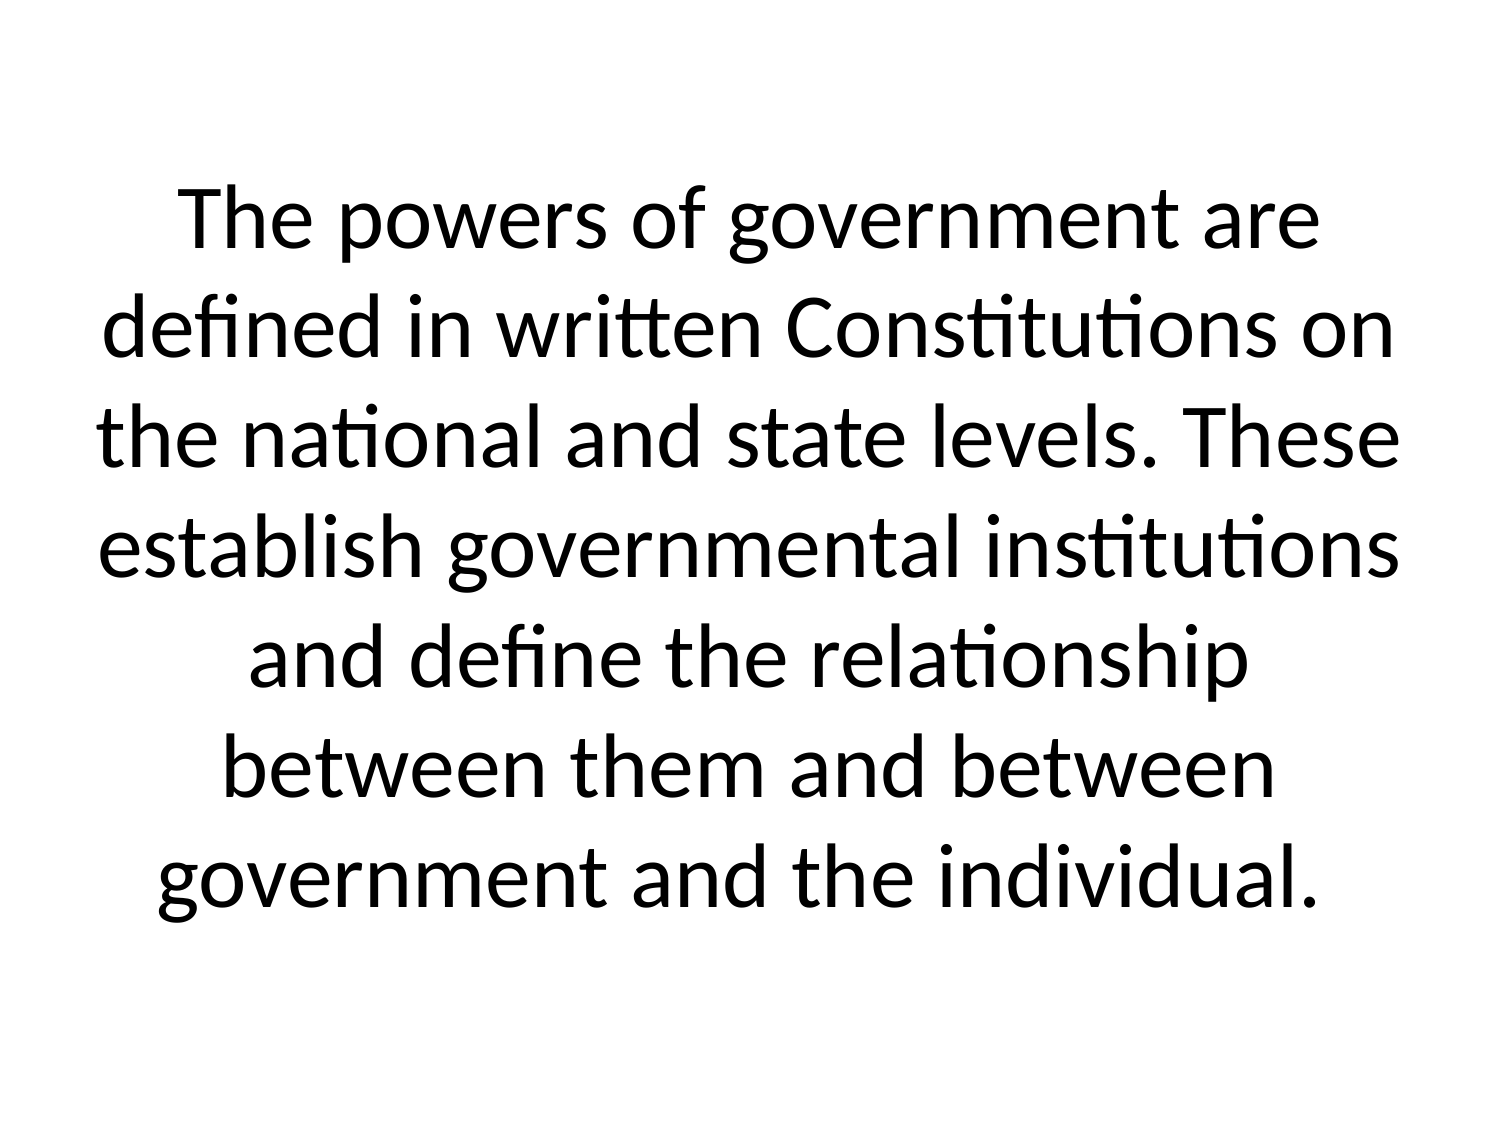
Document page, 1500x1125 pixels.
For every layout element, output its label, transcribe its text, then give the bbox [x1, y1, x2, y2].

title The powers of government are defined in written Constitutions on the national and state levels. These establish governmental institutions and define the relationship between them and between government and the individual. [74, 44, 1426, 1038]
